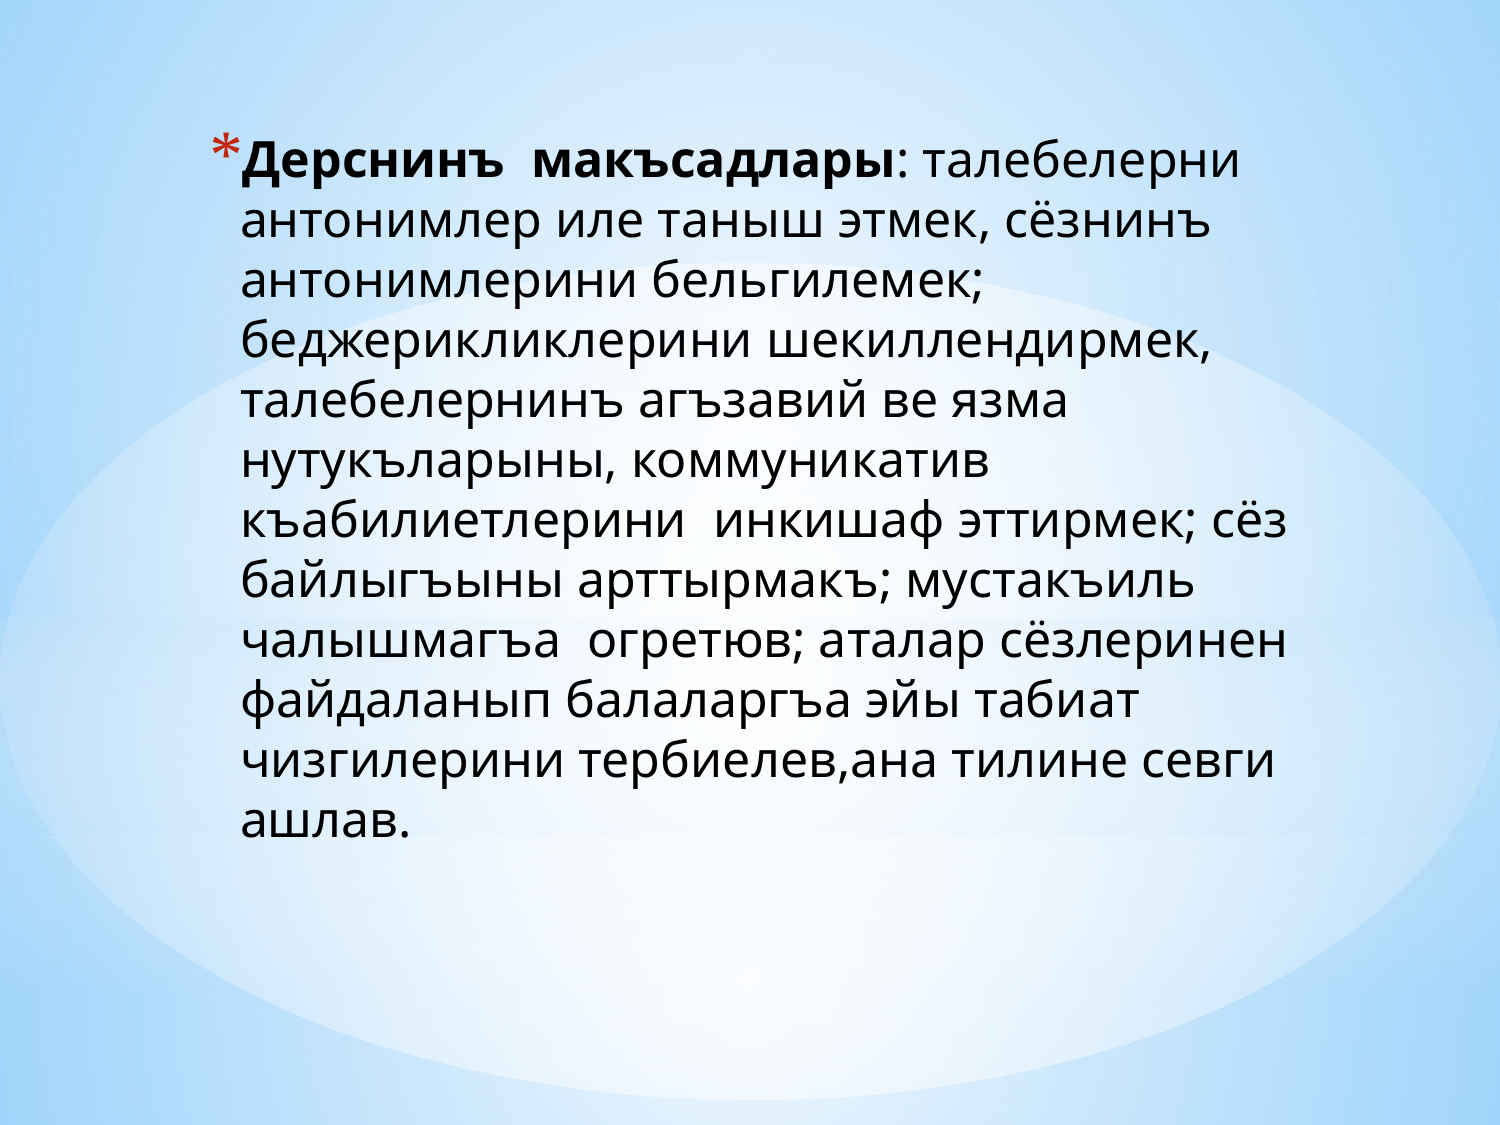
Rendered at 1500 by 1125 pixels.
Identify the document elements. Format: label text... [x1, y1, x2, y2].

list Дерснинъ макъсадлары: талебелерни антонимлер иле таныш этмек, сёзнинъ антонимлерини бельгилемек; беджерикликлерини шекиллендирмек, талебелернинъ агъзавий ве язма нутукъларыны, коммуникатив къабилиетлерини инкишаф эттирмек; сёз байлыгъыны арттырмакъ; мустакъиль чалышмагъа огретюв; аталар сёзлеринен файдаланып балаларгъа эйы табиат чизгилерини тербиелев,ана тилине севги ашлав. [187, 120, 1350, 975]
